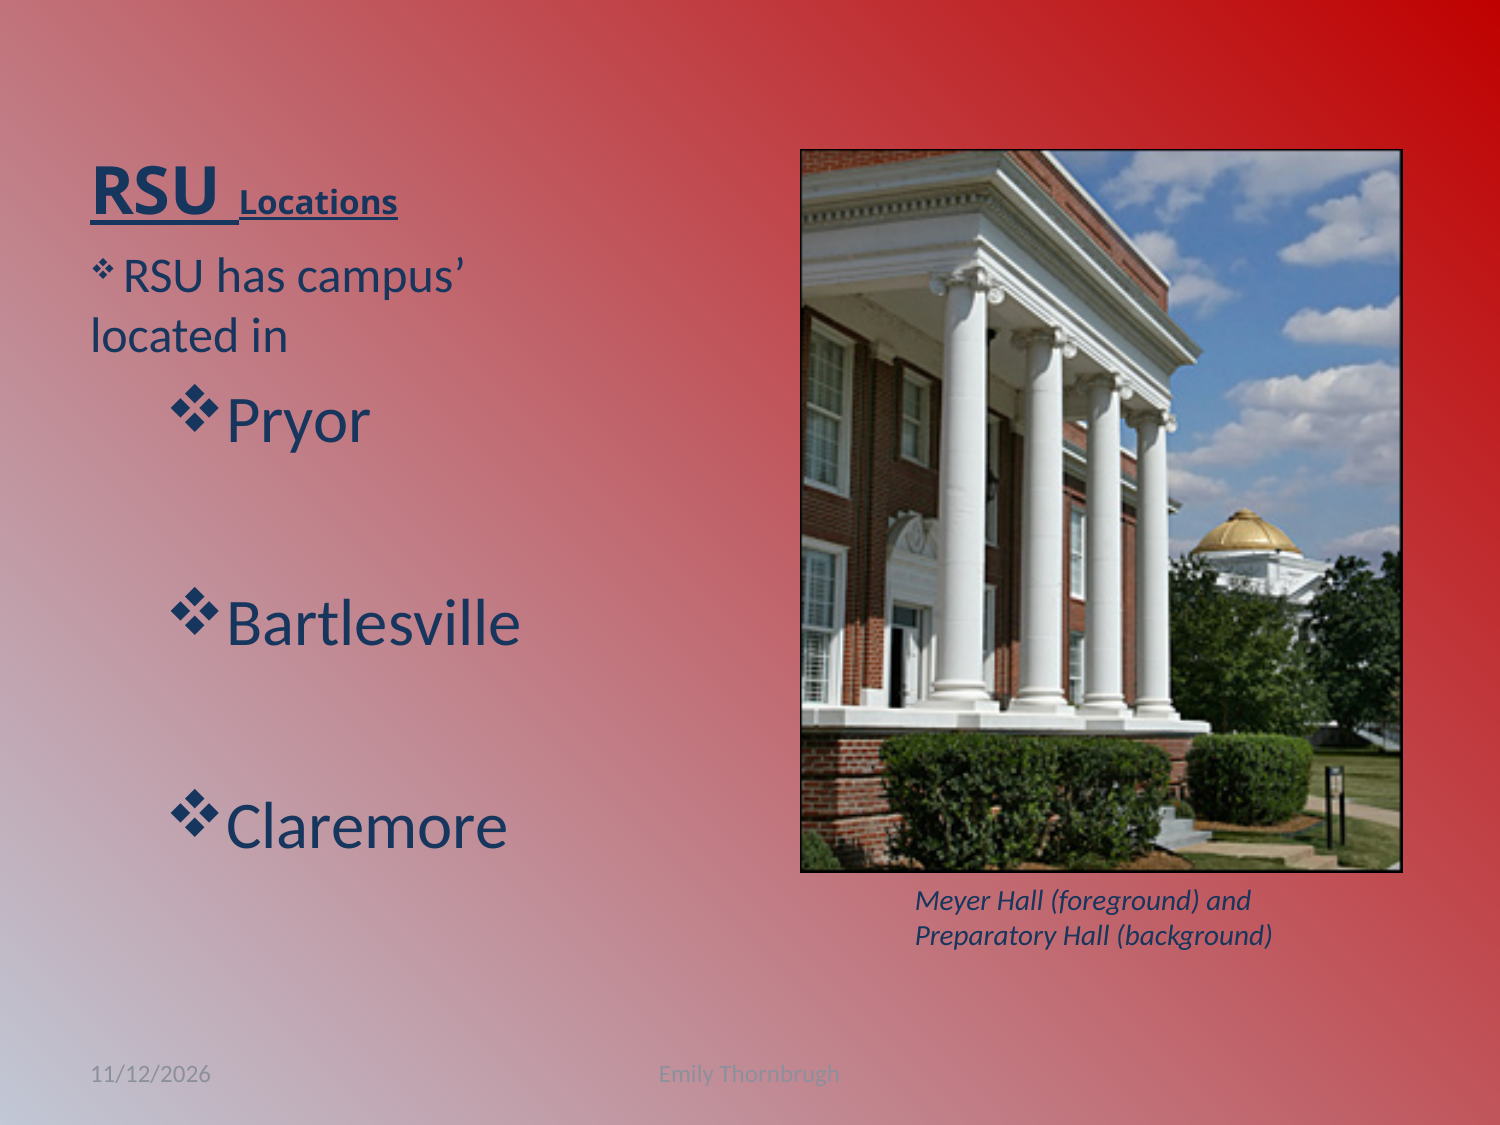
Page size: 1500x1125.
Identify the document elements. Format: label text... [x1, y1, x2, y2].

footer Emily Thornbrugh [512, 1042, 988, 1103]
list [799, 149, 1403, 873]
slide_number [75, 1042, 425, 1103]
text_box Meyer Hall (foreground) and Preparatory Hall (background) [825, 882, 1400, 959]
title RSU Locations [75, 44, 569, 235]
list RSU has campus’ located in Pryor Bartlesville Claremore [75, 235, 569, 1005]
